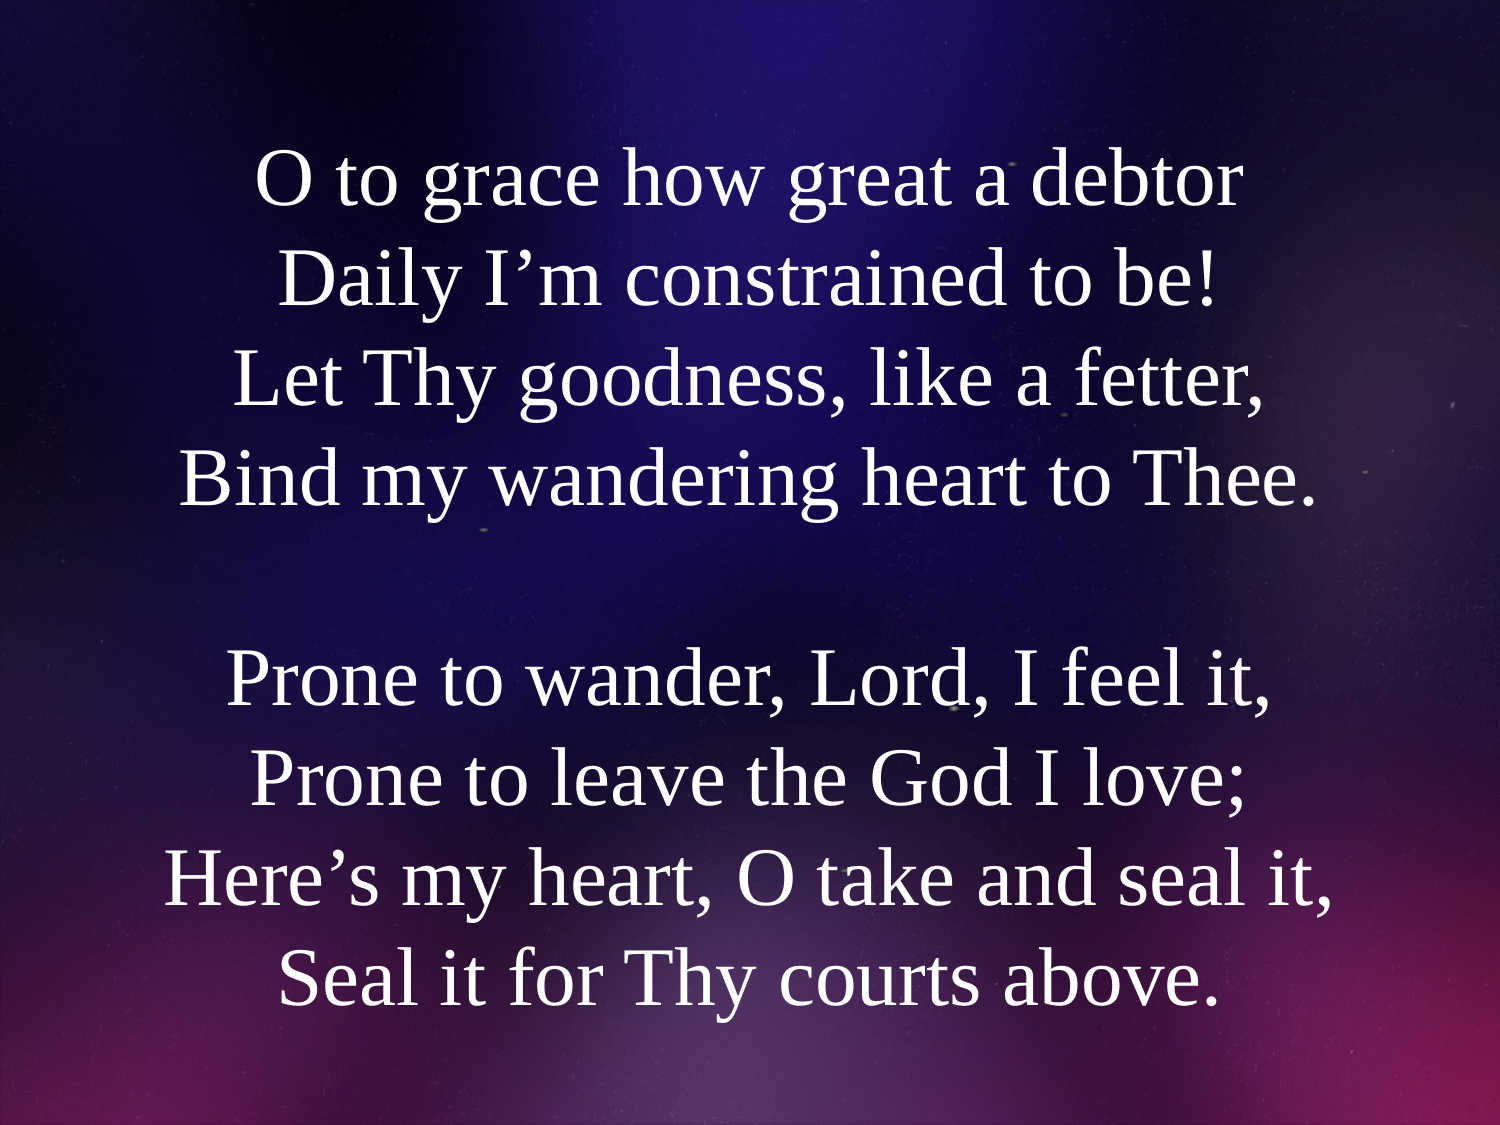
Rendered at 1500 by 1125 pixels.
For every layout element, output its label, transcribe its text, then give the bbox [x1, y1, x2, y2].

picture [0, 0, 1500, 1125]
title O to grace how great a debtor Daily I’m constrained to be! Let Thy goodness, like a fetter, Bind my wandering heart to Thee. Prone to wander, Lord, I feel it, Prone to leave the God I love; Here’s my heart, O take and seal it, Seal it for Thy courts above. [37, 528, 1463, 717]
